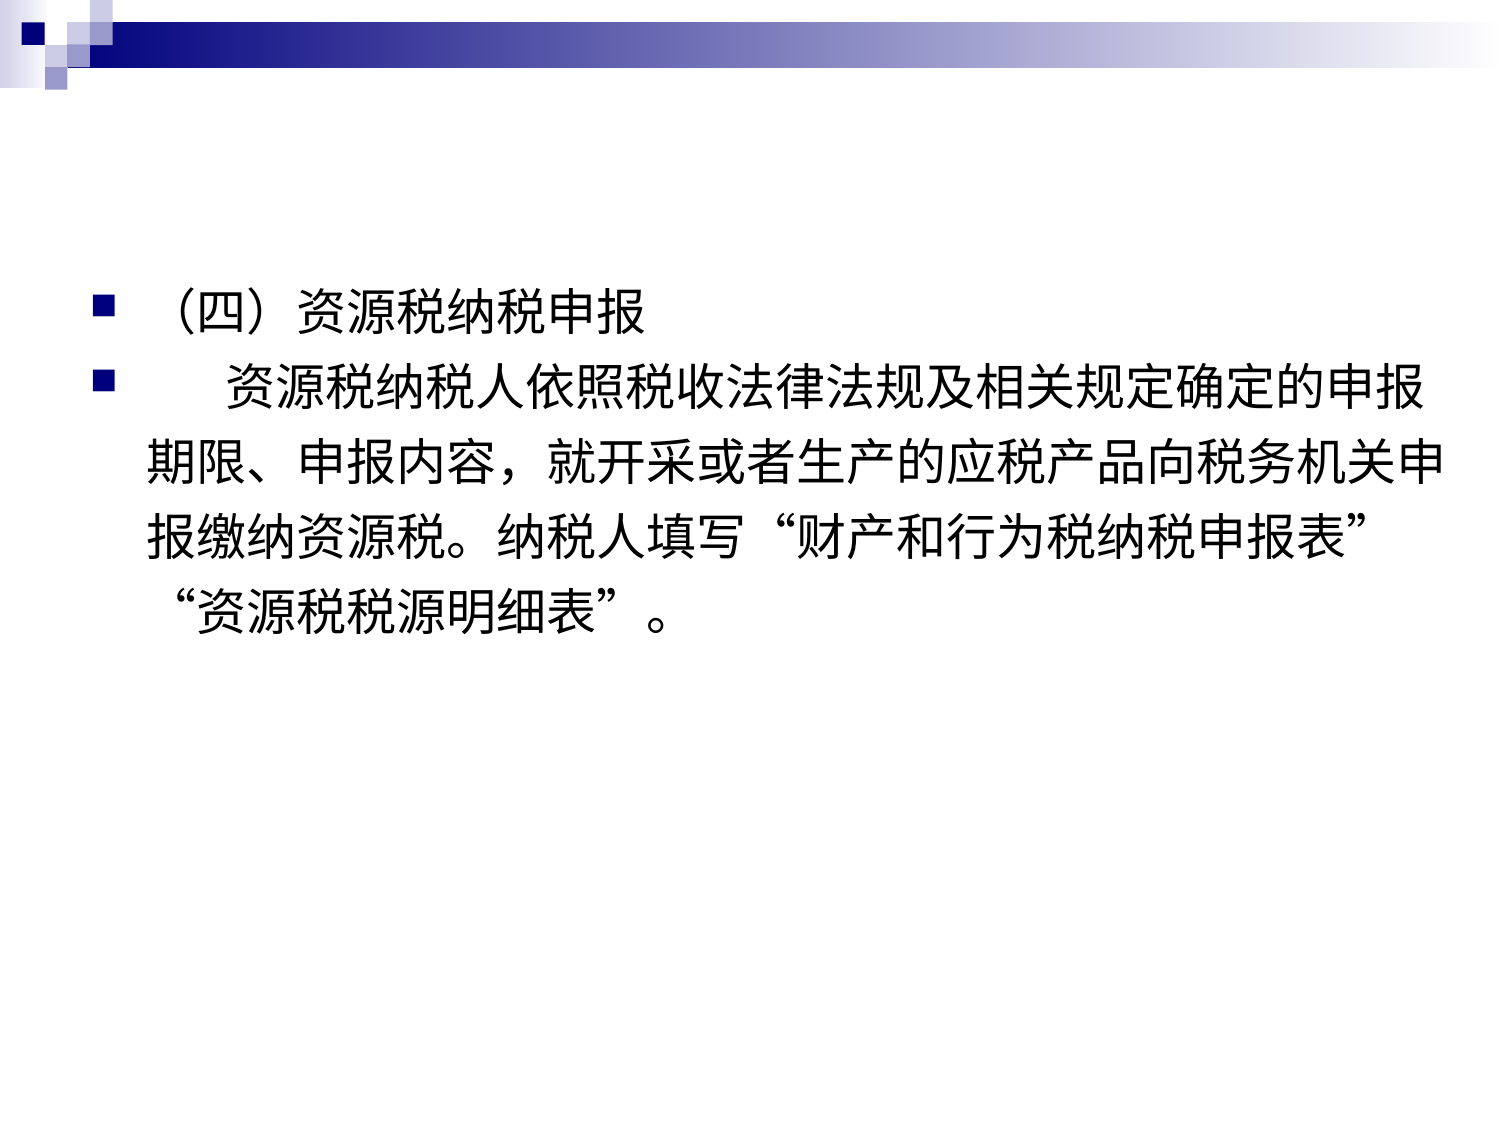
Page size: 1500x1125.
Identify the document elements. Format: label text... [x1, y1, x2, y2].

list （四）资源税纳税申报 资源税纳税人依照税收法律法规及相关规定确定的申报期限、申报内容，就开采或者生产的应税产品向税务机关申报缴纳资源税。纳税人填写“财产和行为税纳税申报表”“资源税税源明细表”。 [74, 257, 1464, 896]
